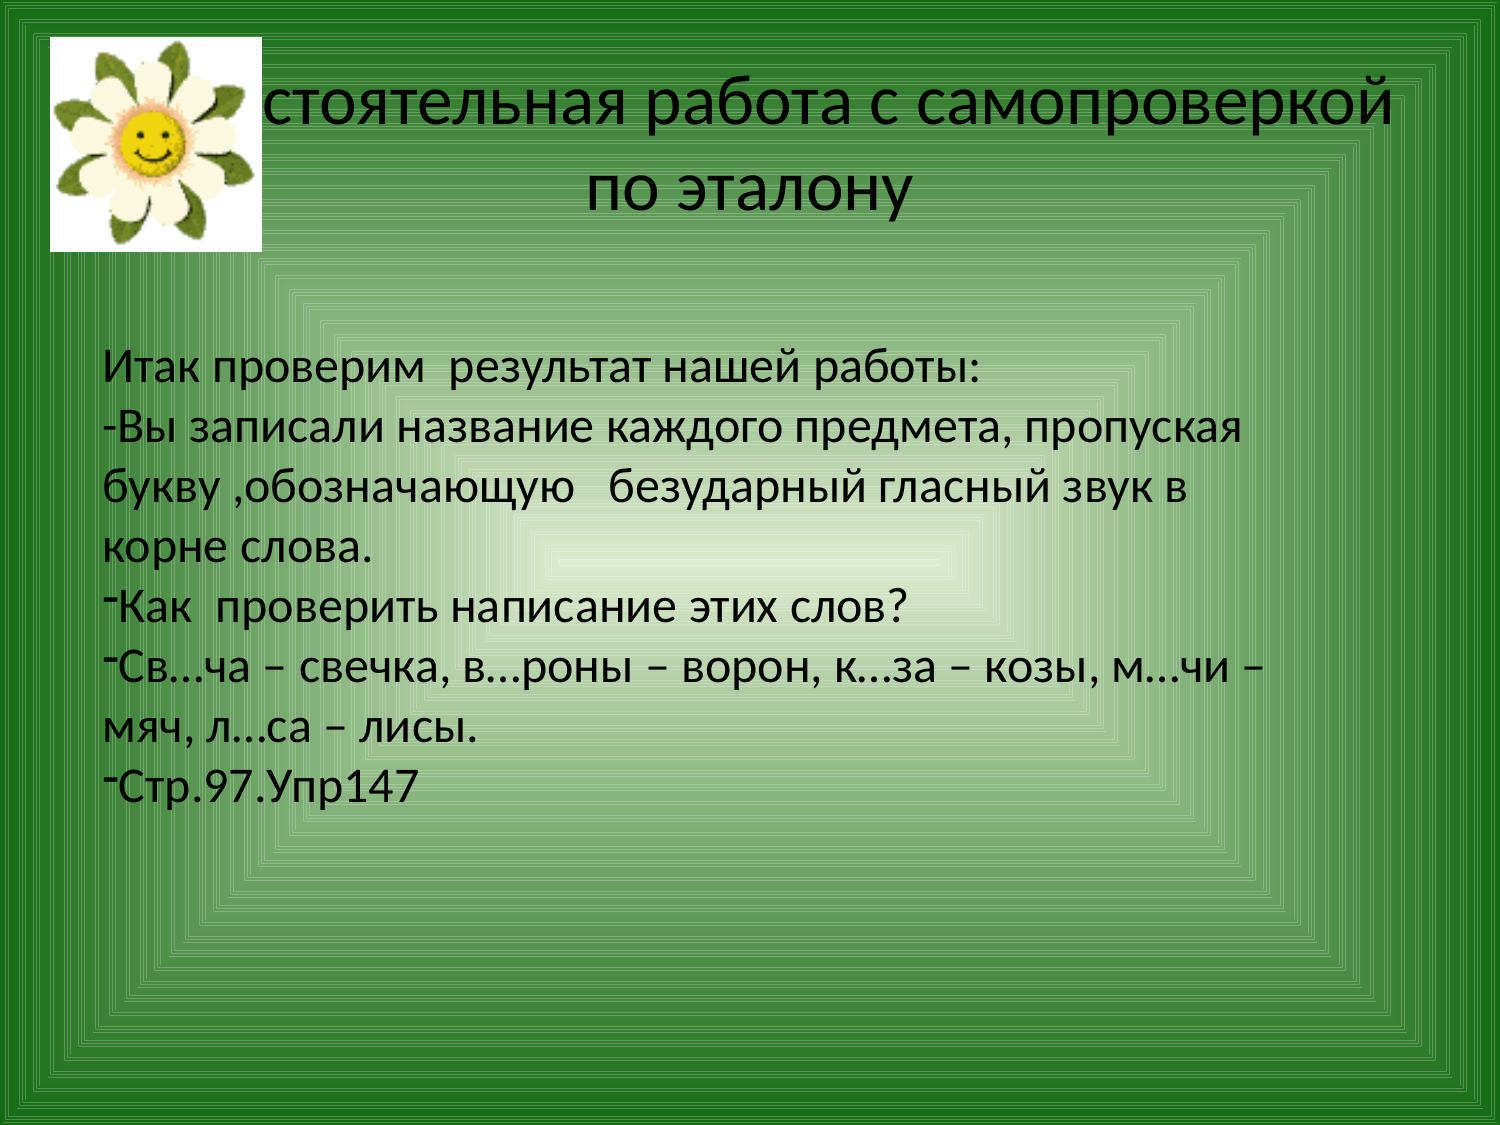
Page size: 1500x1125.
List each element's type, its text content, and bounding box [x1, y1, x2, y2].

picture [49, 37, 263, 253]
text_box Итак проверим результат нашей работы: -Вы записали название каждого предмета, пропуская букву ,обозначающую безударный гласный звук в корне слова. Как проверить написание этих слов? Св…ча – свечка, в…роны – ворон, к…за – козы, м…чи – мяч, л…са – лисы. Стр.97.Упр147 [87, 324, 1288, 1030]
title Самостоятельная работа с самопроверкой по эталону [267, 45, 1425, 233]
